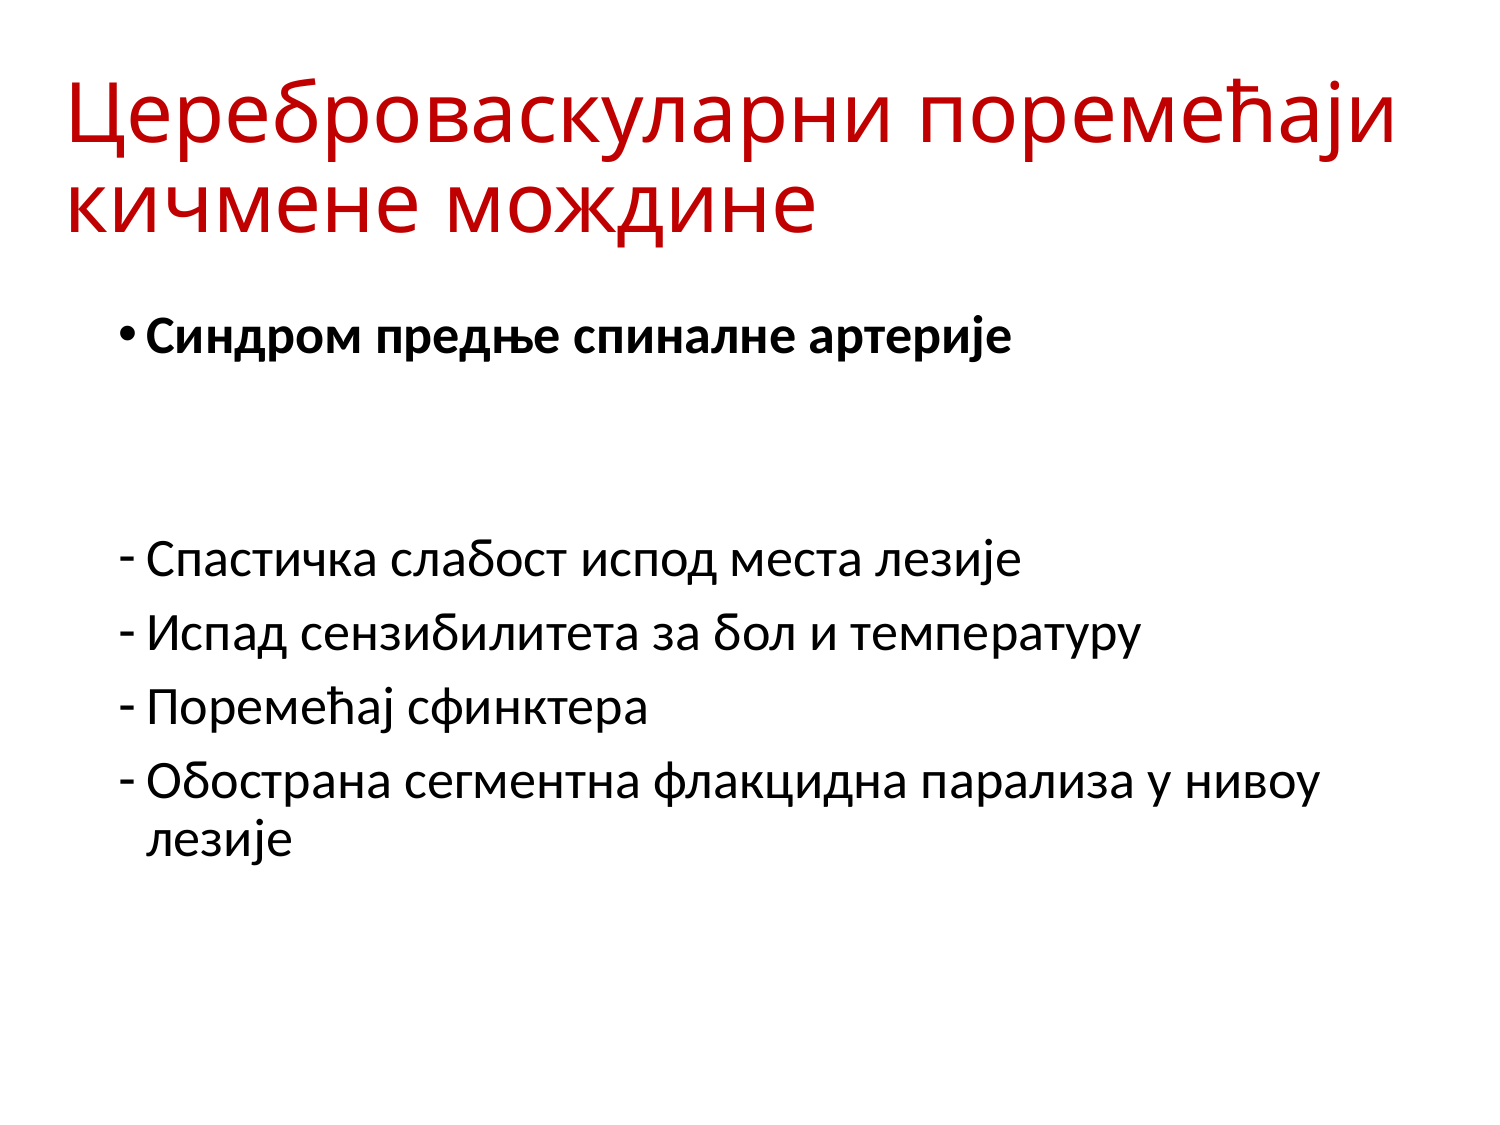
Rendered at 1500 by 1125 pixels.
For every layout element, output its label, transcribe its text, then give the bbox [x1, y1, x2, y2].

list Синдром предње спиналне артерије Спастичка слабост испод места лезије Испад сензибилитета за бол и температуру Поремећај сфинктера Обострана сегментна флакцидна парализа у нивоу лезије [103, 299, 1397, 1014]
title Цереброваскуларни поремећаји кичмене мождине [49, 42, 1500, 278]
